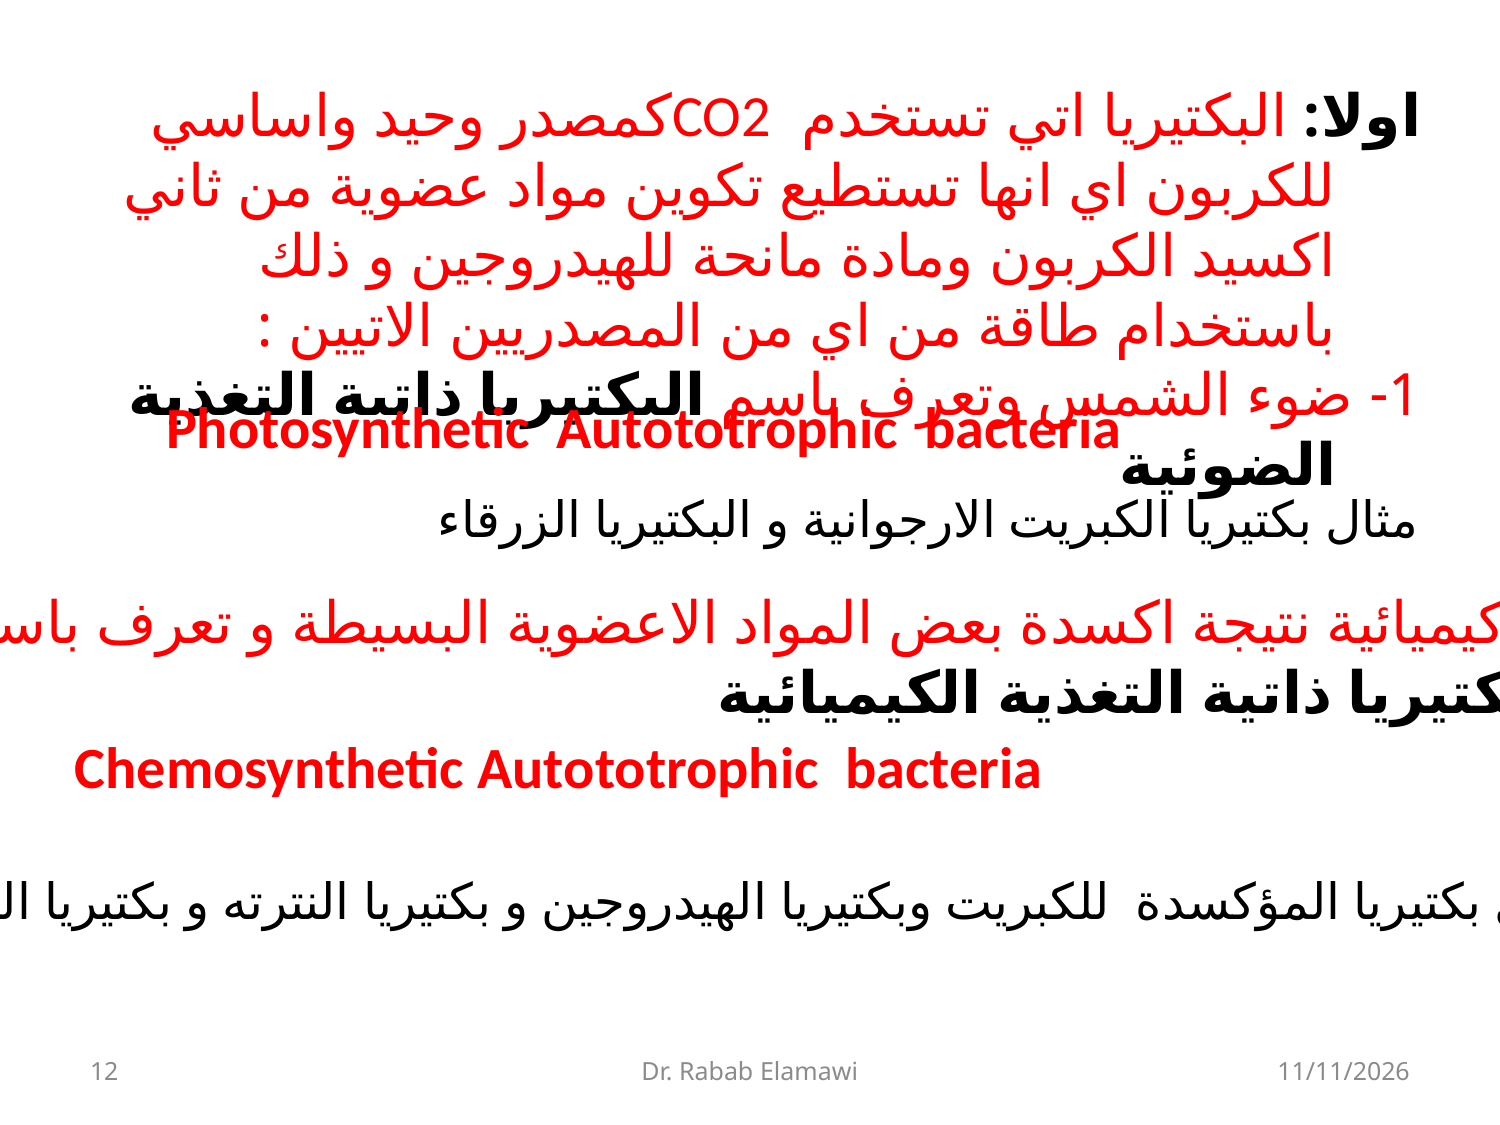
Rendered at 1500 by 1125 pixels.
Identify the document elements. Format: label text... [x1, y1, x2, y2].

text_box Chemosynthetic Autototrophic bacteria [46, 722, 1147, 808]
text_box مثال بكتيريا الكبريت الارجوانية و البكتيريا الزرقاء [409, 480, 1434, 556]
text_box اولا: البكتيريا اتي تستخدم CO2كمصدر وحيد واساسي للكربون اي انها تستطيع تكوين مواد عضوية من ثاني اكسيد الكربون ومادة مانحة للهيدروجين و ذلك باستخدام طاقة من اي من المصدريين الاتيين : 1- ضوء الشمس وتعرف باسم البكتيريا ذاتية التغذية الضوئية [70, 70, 1436, 505]
text_box مثال بكتيريا المؤكسدة للكبريت وبكتيريا الهيدروجين و بكتيريا النترته و بكتيريا الحديد [0, 861, 1500, 937]
text_box Photosynthetic Autototrophic bacteria [88, 382, 1213, 468]
footer Dr. Rabab Elamawi [512, 1042, 988, 1103]
text_box 2- كيميائية نتيجة اكسدة بعض المواد الاعضوية البسيطة و تعرف باسم البكتيريا ذاتية التغذية الكيميائية [0, 577, 1500, 733]
slide_number 12 [75, 1042, 425, 1103]
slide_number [1074, 1042, 1425, 1103]
